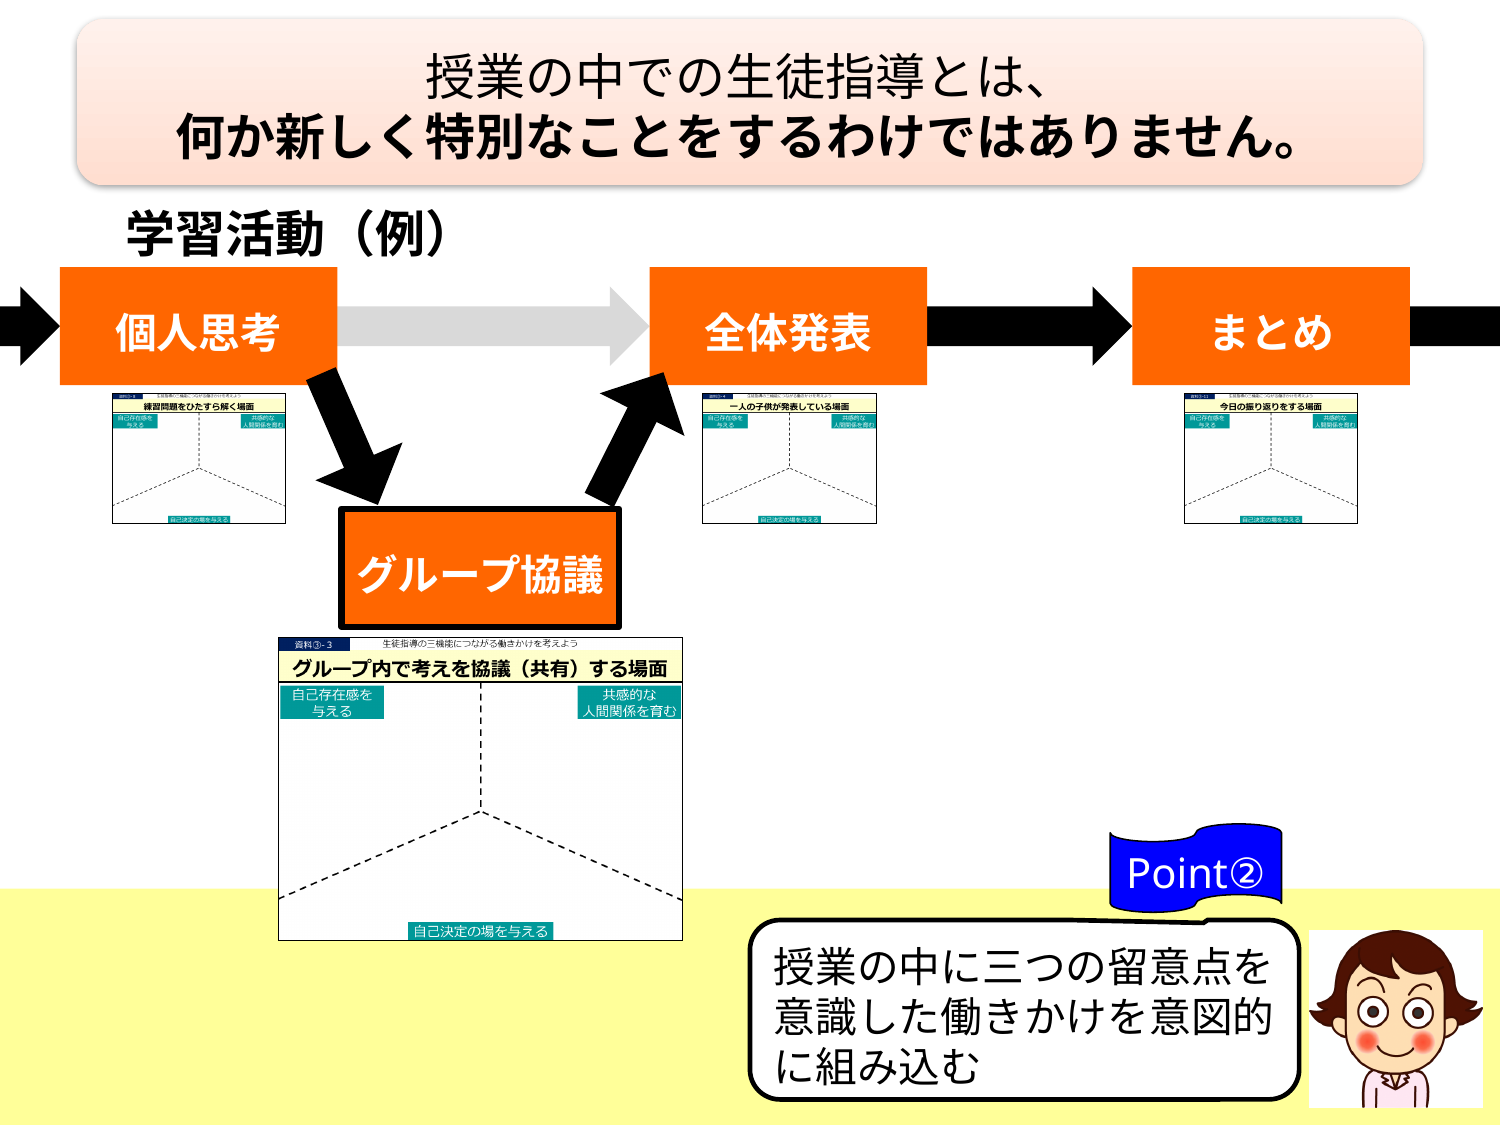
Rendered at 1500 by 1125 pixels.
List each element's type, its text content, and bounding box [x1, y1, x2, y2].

text_box 授業の中での生徒指導とは、 何か新しく特別なことをするわけではありません。 [75, 18, 1425, 187]
text_box [582, 370, 687, 510]
picture [1184, 393, 1359, 525]
text_box 全体発表 [647, 265, 929, 387]
text_box [304, 365, 405, 507]
text_box [340, 284, 647, 368]
picture [1309, 929, 1483, 1108]
text_box Point② [1108, 821, 1284, 915]
text_box 学習活動（例） [0, 184, 573, 263]
picture [702, 393, 877, 525]
text_box 個人思考 [58, 265, 340, 387]
text_box [0, 284, 58, 368]
picture [111, 393, 286, 525]
text_box [1412, 304, 1500, 349]
text_box [929, 284, 1130, 368]
text_box [0, 887, 1500, 1125]
text_box 授業の中に三つの留意点を意識した働きかけを意図的に組み込む [749, 920, 1300, 1100]
text_box グループ協議 [339, 507, 621, 629]
text_box まとめ [1130, 265, 1412, 387]
picture [278, 637, 683, 941]
